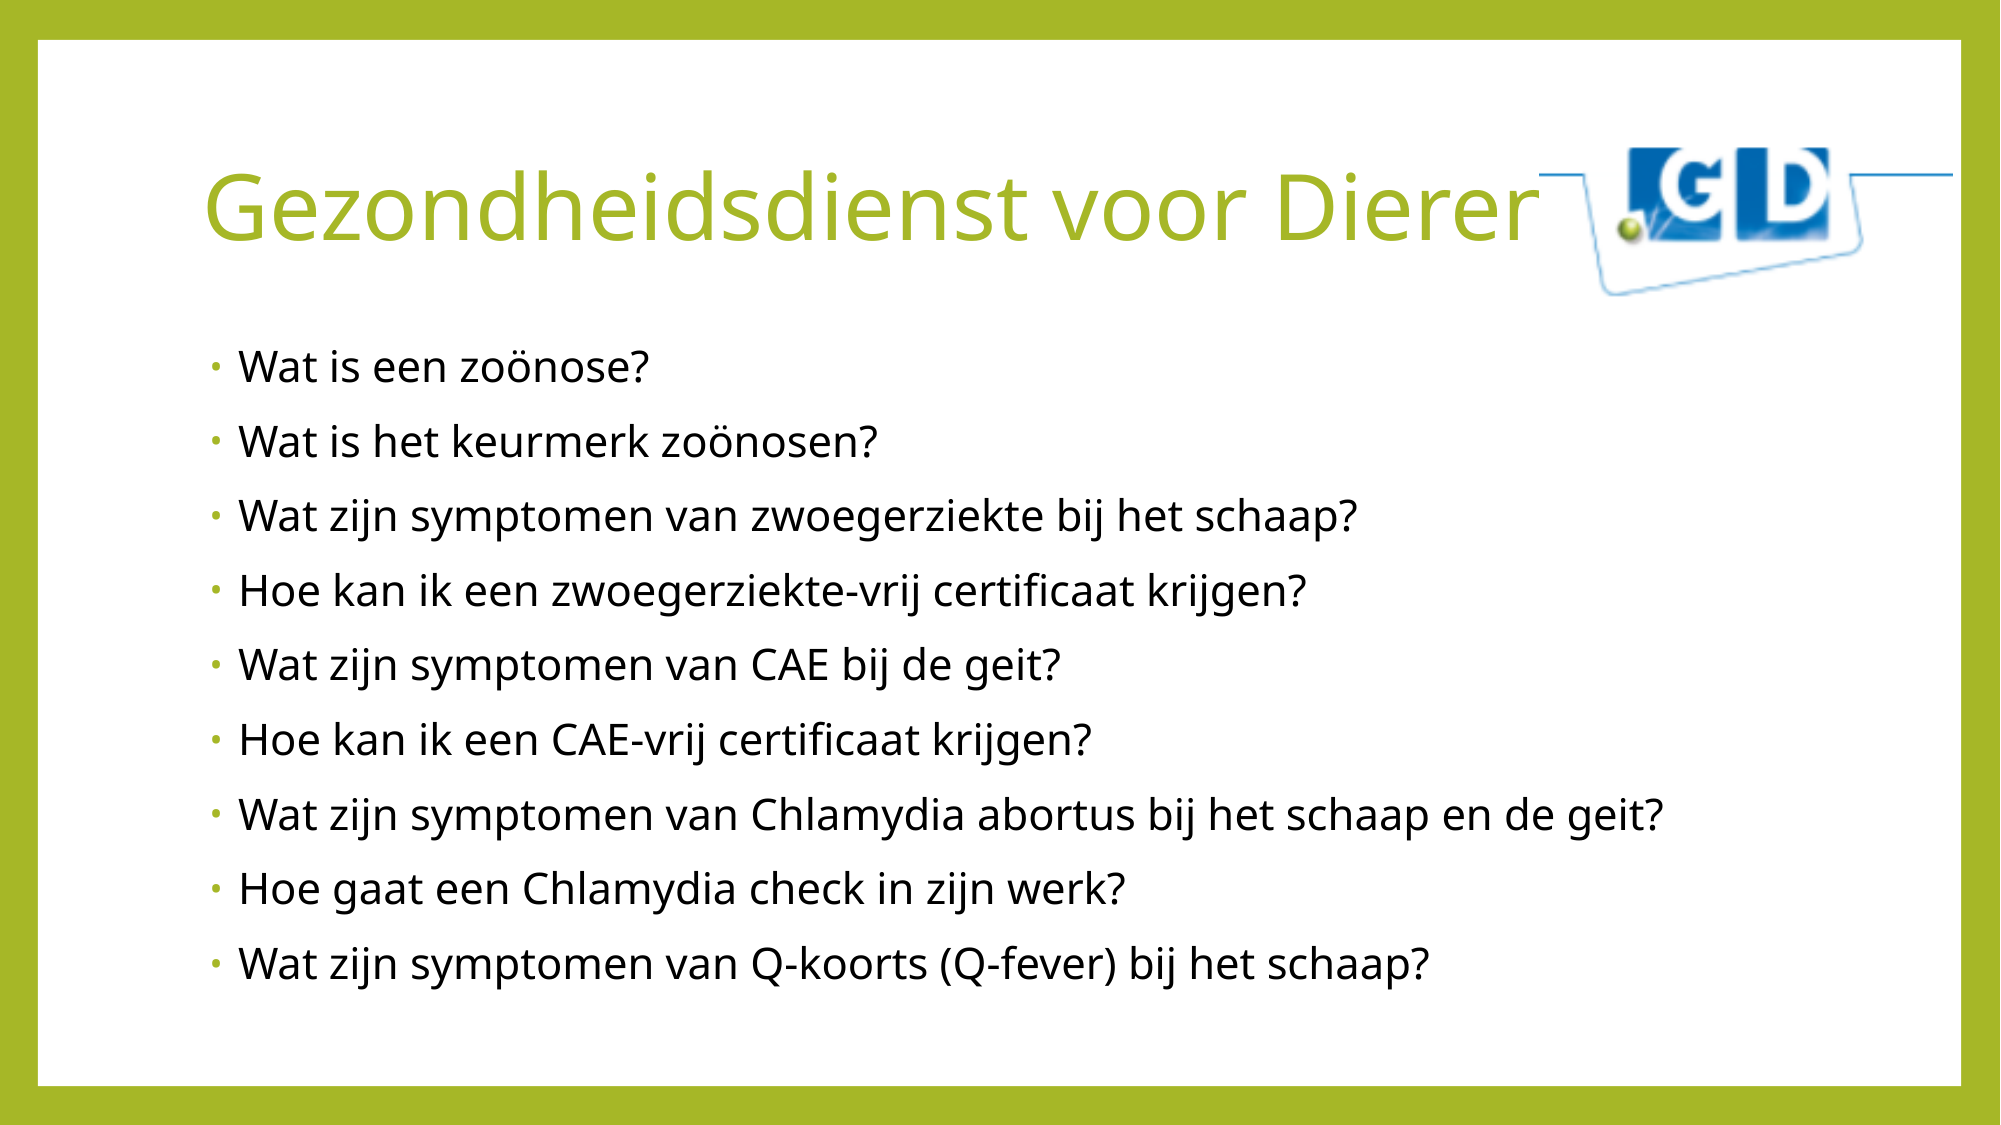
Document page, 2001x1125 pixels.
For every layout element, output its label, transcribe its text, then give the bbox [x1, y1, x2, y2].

picture [1538, 99, 1953, 339]
list Wat is een zoönose? Wat is het keurmerk zoönosen? Wat zijn symptomen van zwoegerziekte bij het schaap? Hoe kan ik een zwoegerziekte-vrij certificaat krijgen? Wat zijn symptomen van CAE bij de geit? Hoe kan ik een CAE-vrij certificaat krijgen? Wat zijn symptomen van Chlamydia abortus bij het schaap en de geit? Hoe gaat een Chlamydia check in zijn werk? Wat zijn symptomen van Q-koorts (Q-fever) bij het schaap? [187, 337, 1808, 1000]
title Gezondheidsdienst voor Dieren [187, 99, 1537, 323]
